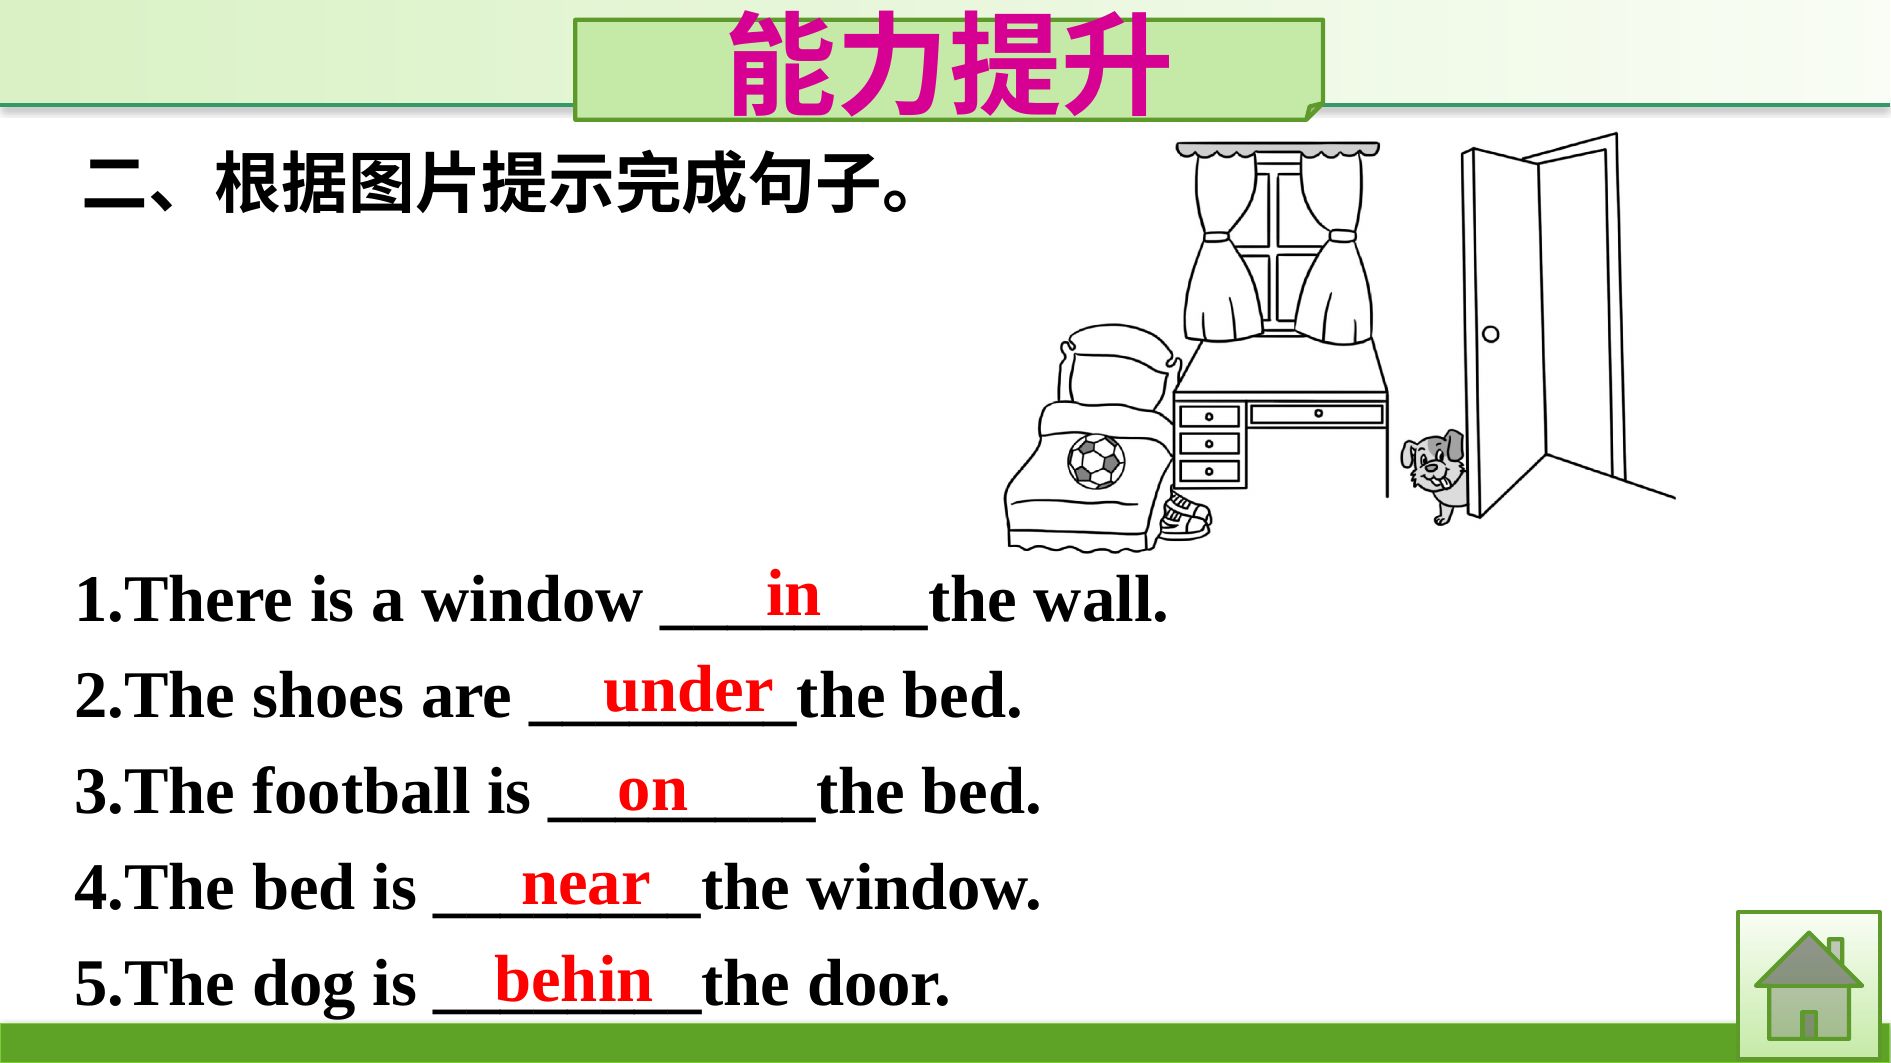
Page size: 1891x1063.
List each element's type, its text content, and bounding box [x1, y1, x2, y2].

text_box 能力提升 [573, 17, 1326, 116]
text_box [59, 117, 1833, 1032]
